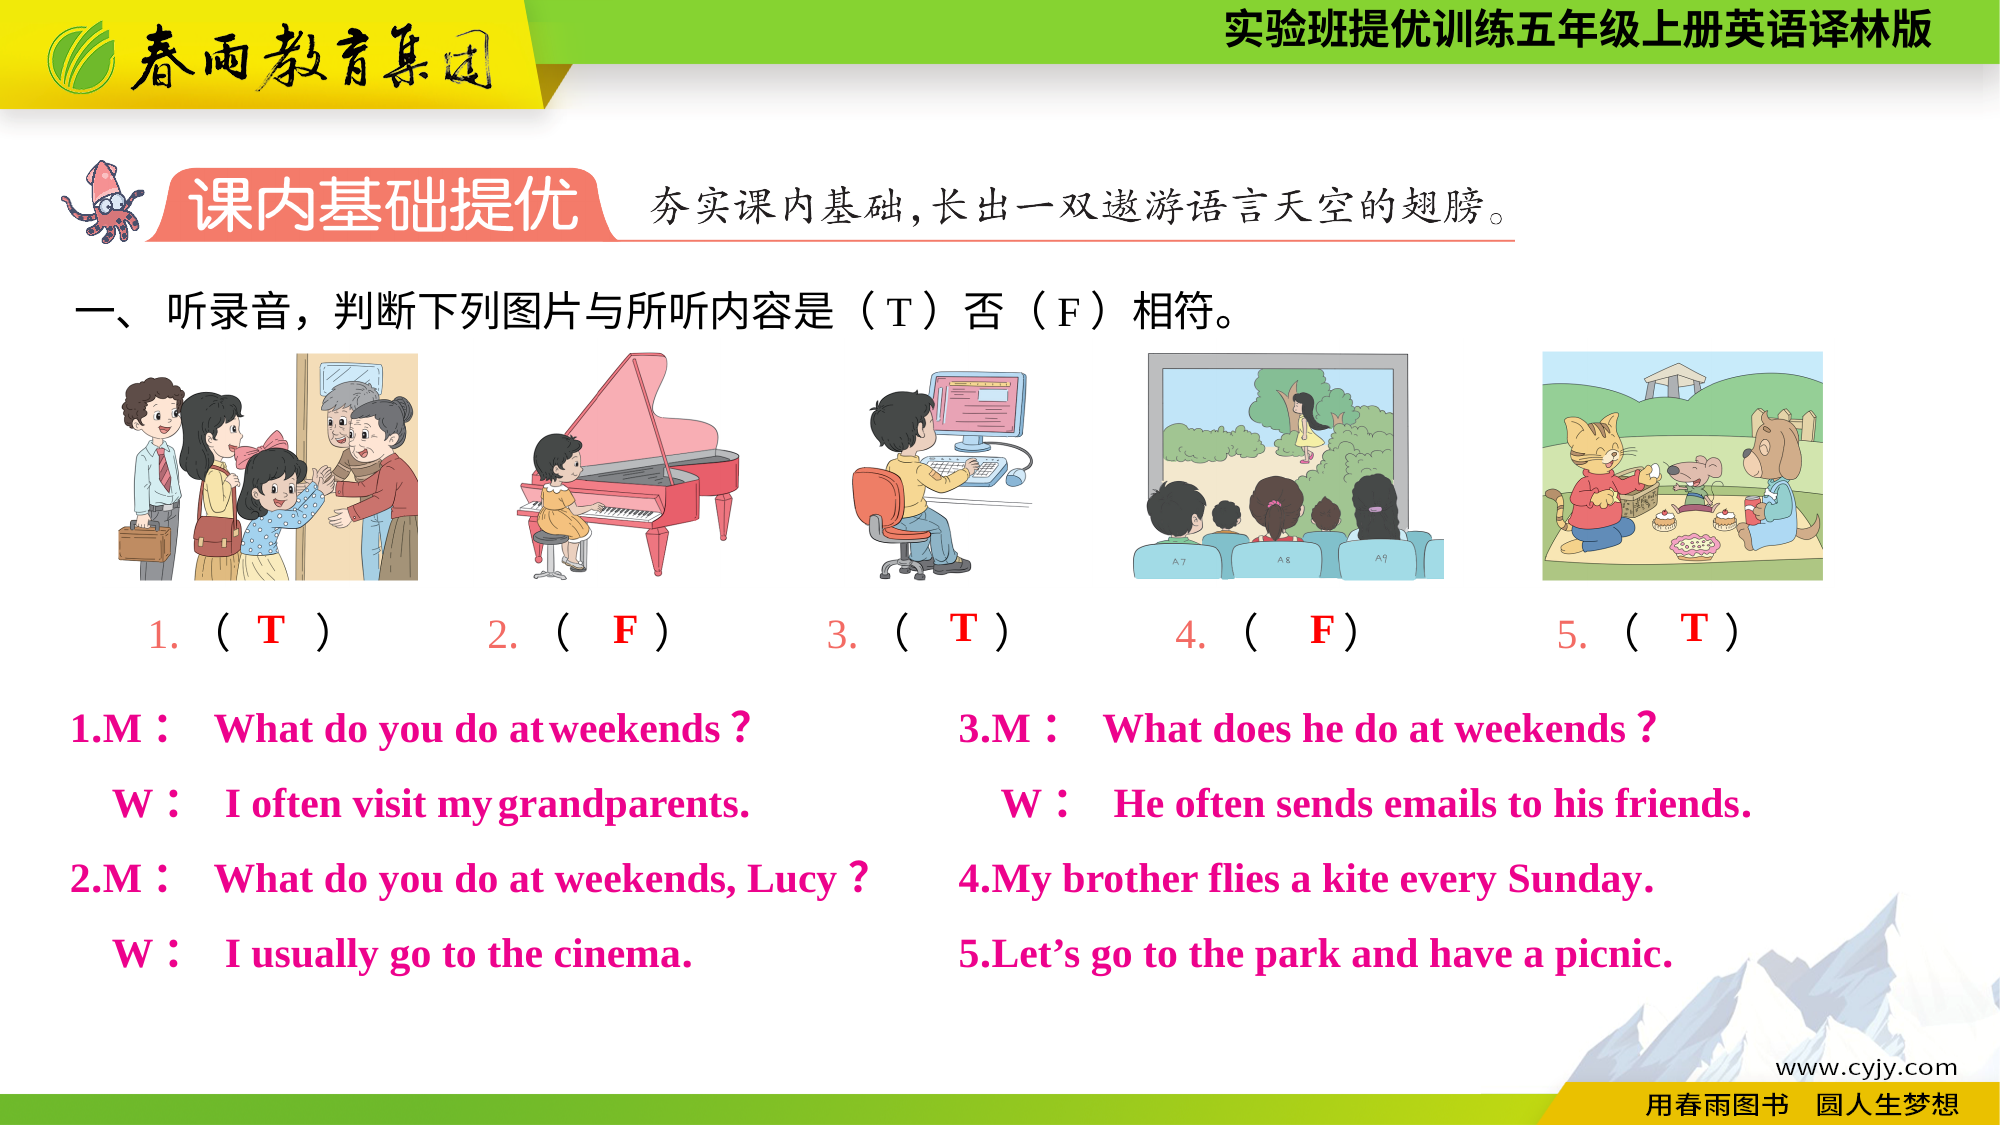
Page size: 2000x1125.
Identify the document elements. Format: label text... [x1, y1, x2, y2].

text_box 3.M： What does he do at weekends？ W： He often sends emails to his friends. 4.My brother flies a kite every Sunday. 5.Let’s go to the park and have a picnic. [943, 668, 1944, 984]
text_box F [598, 599, 654, 659]
text_box T [934, 599, 993, 658]
list 一、 听录音，判断下列图片与所听内容是（T）否（F）相符。 1.（ ） 2.（ ） 3.（ ） 4.（ ） 5.（ ） [59, 252, 1944, 668]
text_box F [1295, 599, 1351, 659]
picture [0, 0, 2000, 1125]
text_box T [1665, 599, 1724, 658]
text_box 1.M： What do you do at weekends？ W： I often visit my grandparents. 2.M： What do you do at weekends, Lucy？ W： I usually go to the cinema. [54, 668, 943, 984]
text_box T [242, 599, 301, 659]
